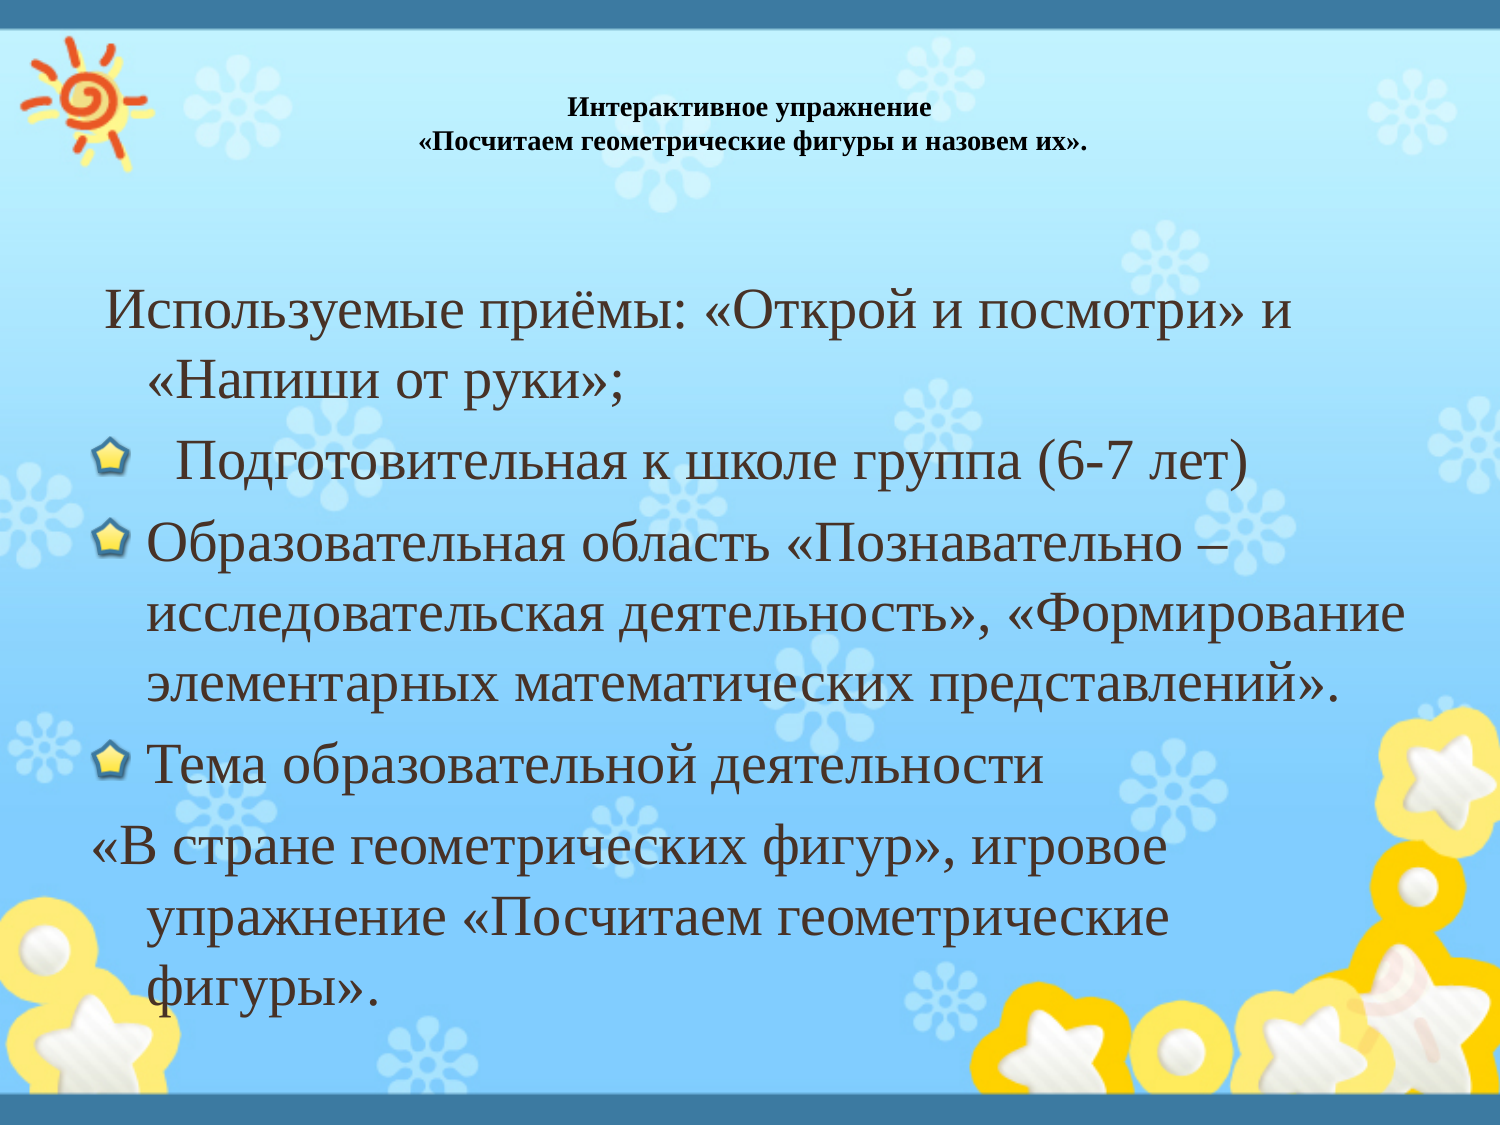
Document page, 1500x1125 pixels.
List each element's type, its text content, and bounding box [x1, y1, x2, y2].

title Интерактивное упражнение «Посчитаем геометрические фигуры и назовем их». [75, 45, 1425, 233]
list Используемые приёмы: «Открой и посмотри» и «Напиши от руки»; Подготовительная к школе группа (6-7 лет) Образовательная область «Познавательно – исследовательская деятельность», «Формирование элементарных математических представлений». Тема образовательной деятельности «В стране геометрических фигур», игровое упражнение «Посчитаем геометрические фигуры». [74, 262, 1426, 1006]
picture [0, 0, 1500, 1125]
